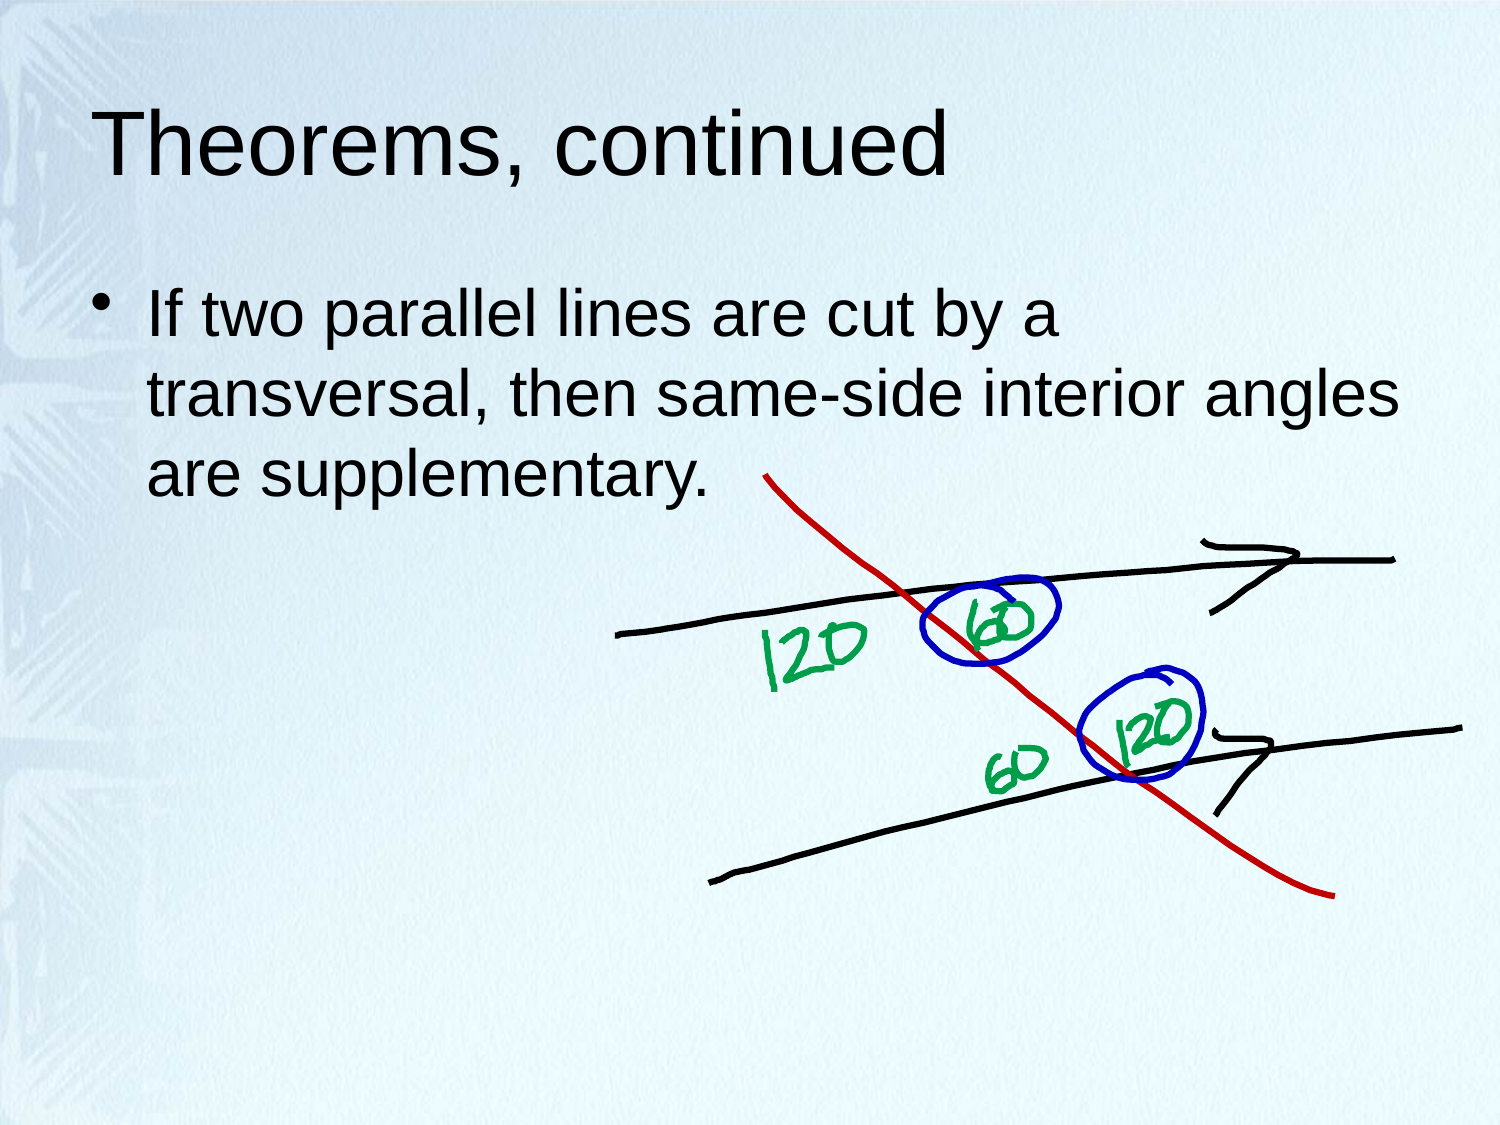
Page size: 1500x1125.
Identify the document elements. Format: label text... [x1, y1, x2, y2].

text_box [1078, 667, 1205, 781]
text_box [1013, 747, 1047, 779]
text_box [989, 658, 1085, 736]
text_box [1250, 726, 1463, 772]
text_box [1277, 557, 1396, 571]
text_box [1201, 539, 1299, 614]
text_box [781, 629, 835, 682]
title Theorems, continued [74, 44, 1426, 233]
text_box [1042, 565, 1205, 592]
text_box [1214, 728, 1272, 810]
text_box [820, 623, 865, 663]
text_box [764, 629, 776, 692]
text_box [708, 777, 1152, 884]
text_box [614, 592, 915, 637]
text_box [921, 576, 1060, 665]
text_box [987, 755, 1016, 792]
text_box [922, 583, 982, 600]
picture [0, 0, 1500, 1125]
text_box [1137, 775, 1335, 897]
text_box [764, 473, 936, 613]
text_box [1172, 756, 1216, 785]
list If two parallel lines are cut by a transversal, then same-side interior angles are supplementary. [74, 262, 1426, 1006]
